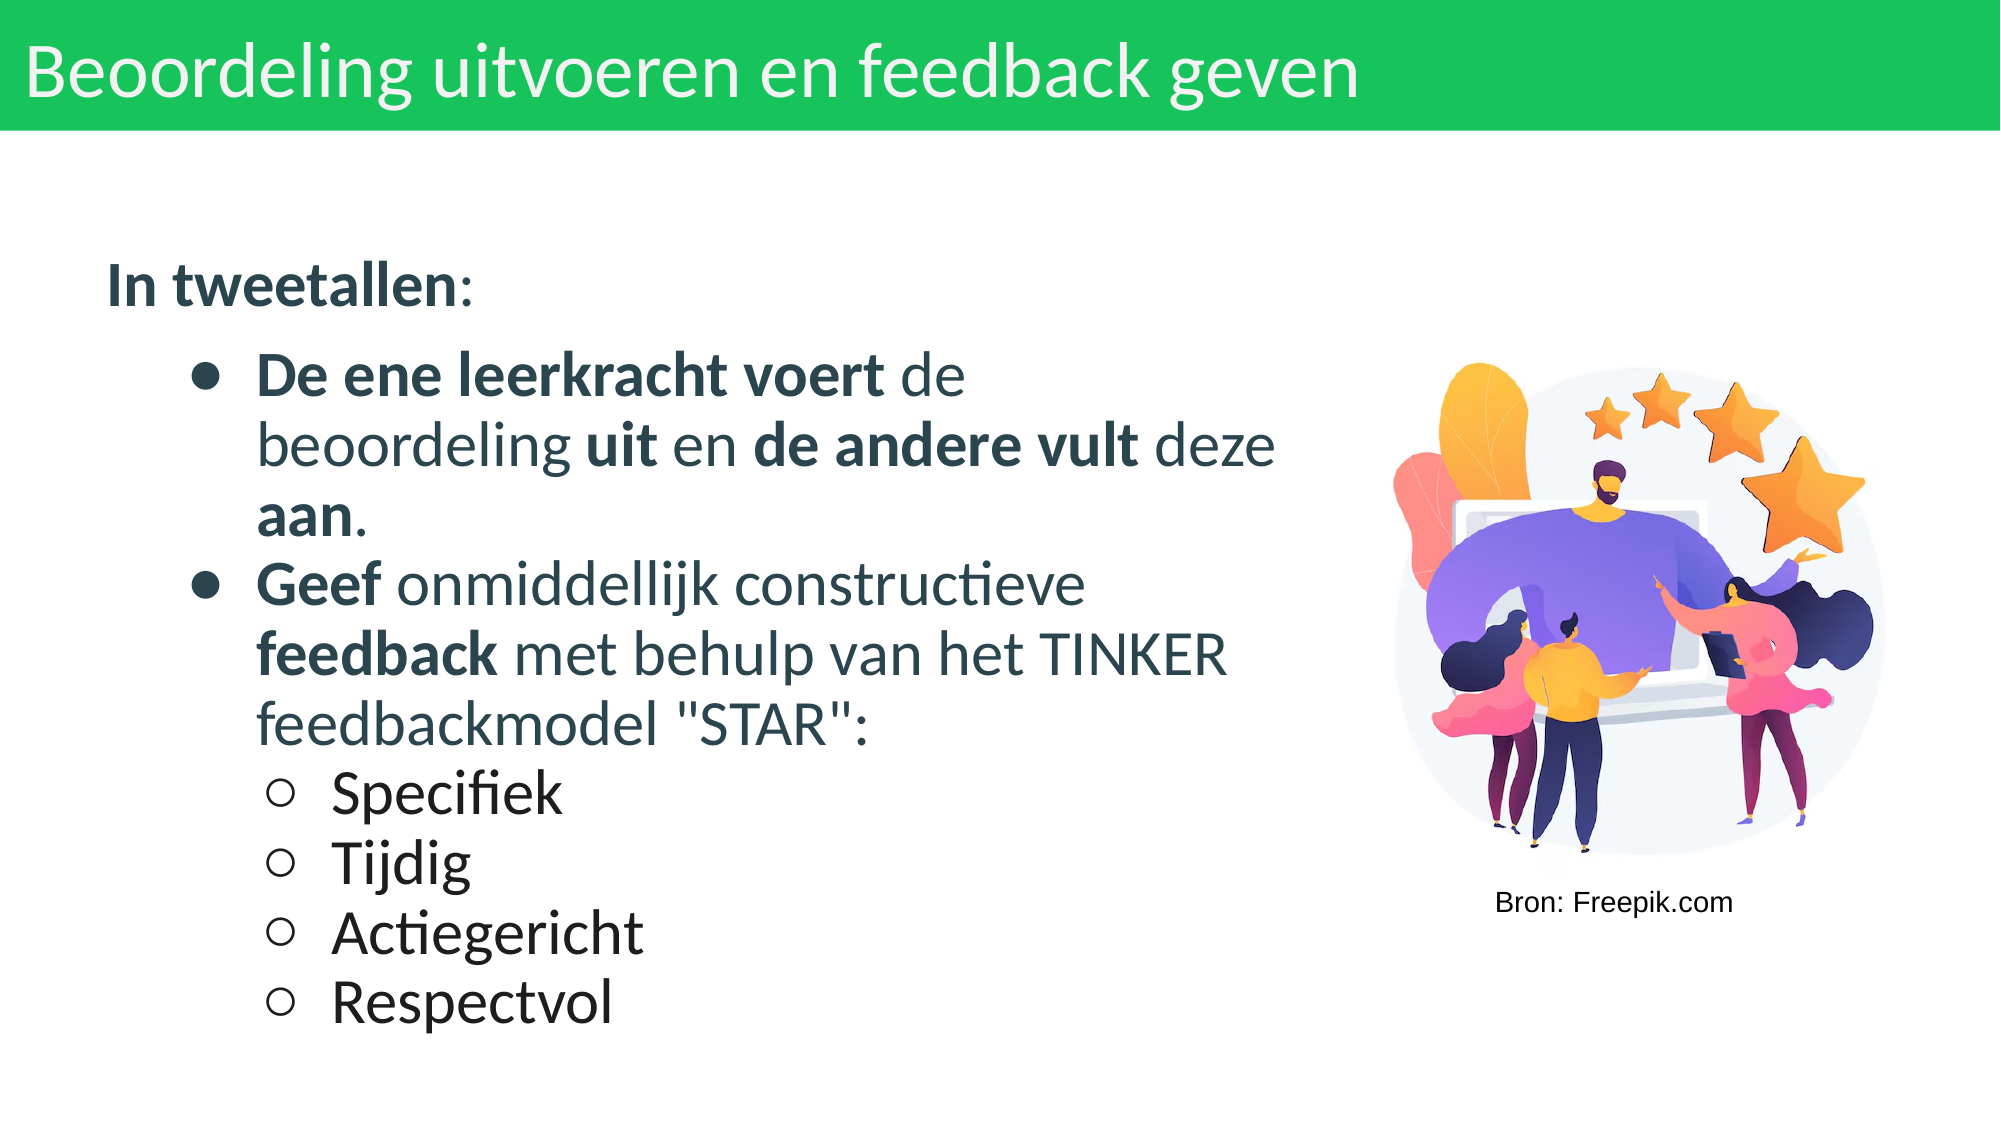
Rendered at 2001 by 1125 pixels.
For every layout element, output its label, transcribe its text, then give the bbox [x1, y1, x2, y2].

title Beoordeling uitvoeren en feedback geven [16, 13, 1976, 131]
list In tweetallen: De ene leerkracht voert de beoordeling uit en de andere vult deze aan. Geef onmiddellijk constructieve feedback met behulp van het TINKER feedbackmodel "STAR": Specifiek Tijdig Actiegericht Respectvol [16, 144, 1299, 1108]
picture [1315, 282, 1967, 935]
